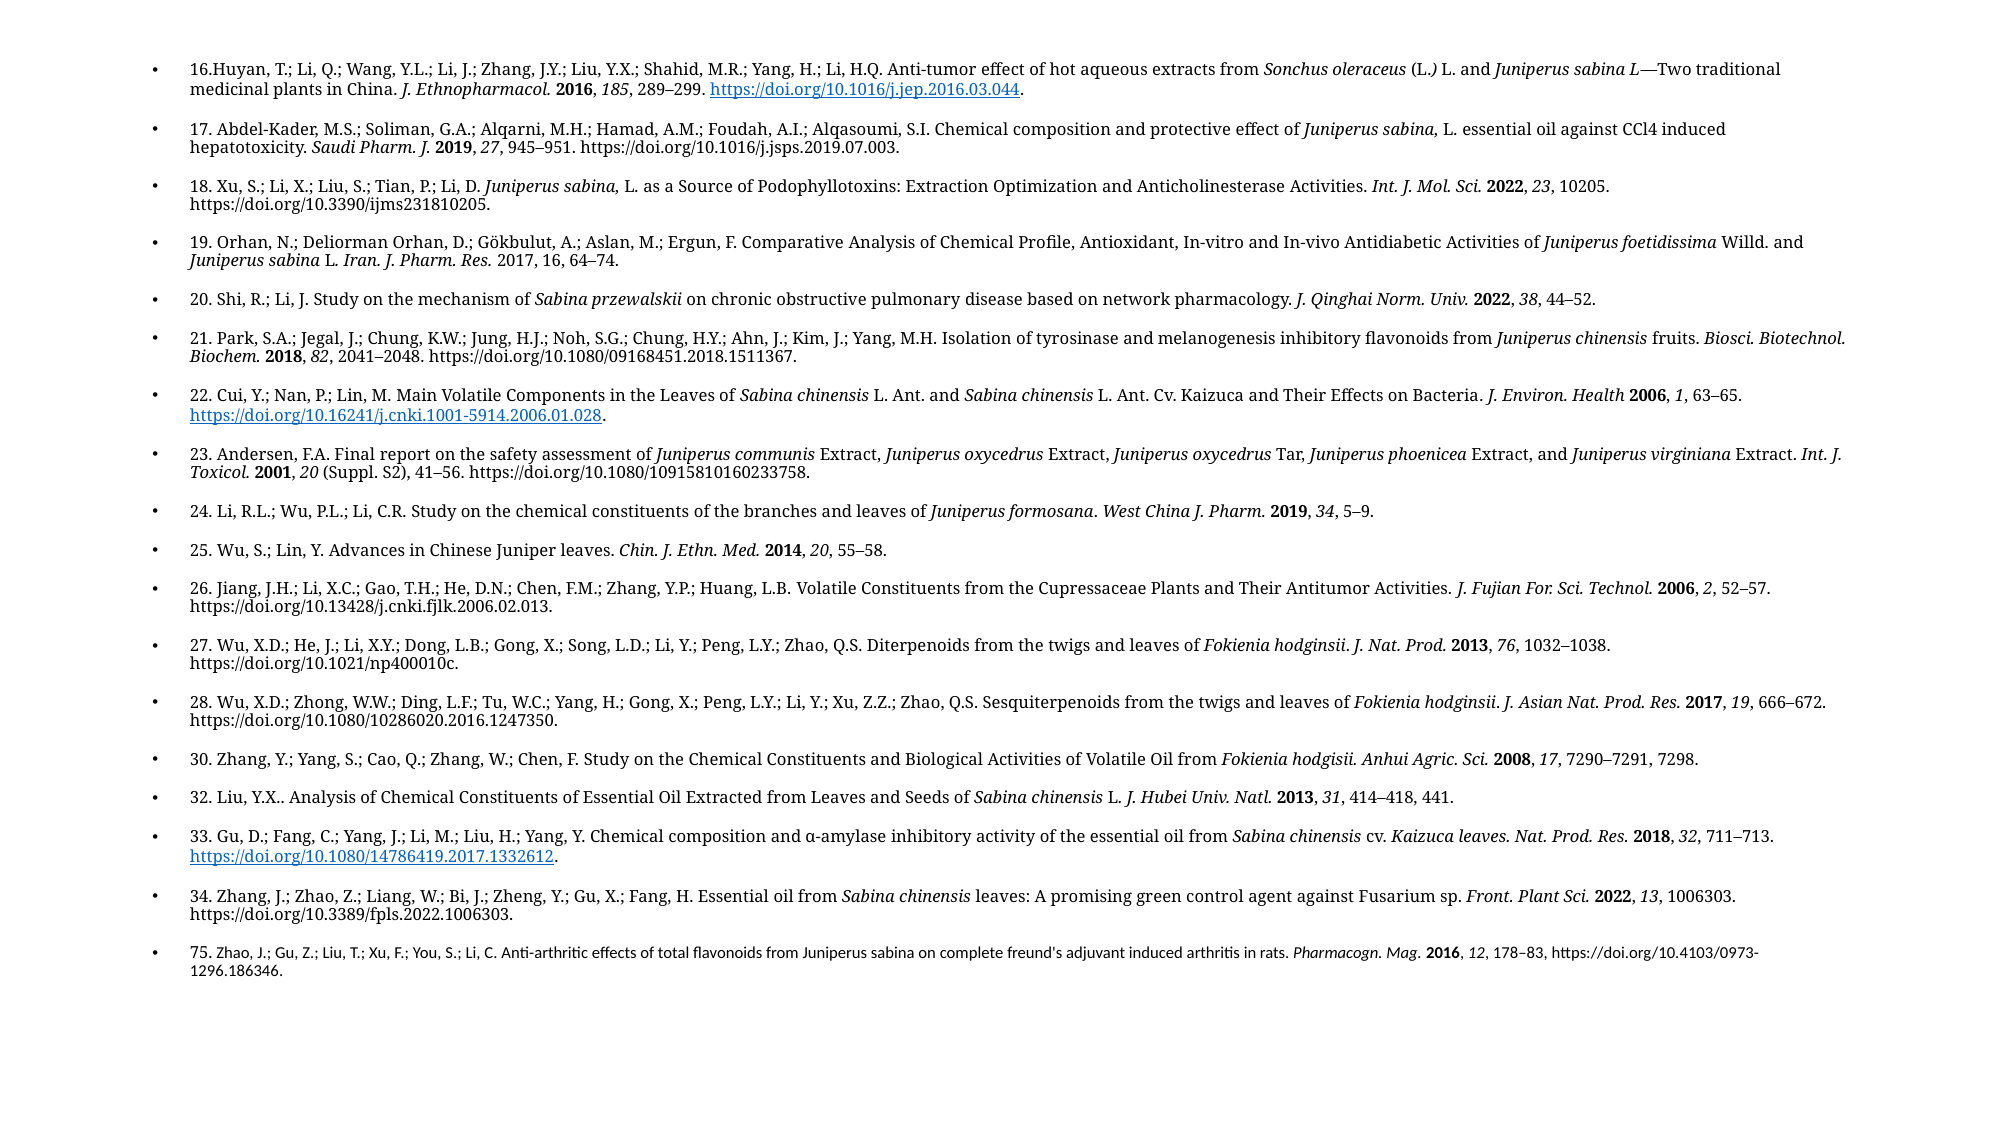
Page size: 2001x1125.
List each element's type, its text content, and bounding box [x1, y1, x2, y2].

list 16.Huyan, T.; Li, Q.; Wang, Y.L.; Li, J.; Zhang, J.Y.; Liu, Y.X.; Shahid, M.R.; Yang, H.; Li, H.Q. Anti-tumor effect of hot aqueous extracts from Sonchus oleraceus (L.) L. and Juniperus sabina L—Two traditional medicinal plants in China. J. Ethnopharmacol. 2016, 185, 289–299. https://doi.org/10.1016/j.jep.2016.03.044. 17. Abdel-Kader, M.S.; Soliman, G.A.; Alqarni, M.H.; Hamad, A.M.; Foudah, A.I.; Alqasoumi, S.I. Chemical composition and protective effect of Juniperus sabina, L. essential oil against CCl4 induced hepatotoxicity. Saudi Pharm. J. 2019, 27, 945–951. https://doi.org/10.1016/j.jsps.2019.07.003. 18. Xu, S.; Li, X.; Liu, S.; Tian, P.; Li, D. Juniperus sabina, L. as a Source of Podophyllotoxins: Extraction Optimization and Anticholinesterase Activities. Int. J. Mol. Sci. 2022, 23, 10205. https://doi.org/10.3390/ijms231810205. 19. Orhan, N.; Deliorman Orhan, D.; Gökbulut, A.; Aslan, M.; Ergun, F. Comparative Analysis of Chemical Profile, Antioxidant, In-vitro and In-vivo Antidiabetic Activities of Juniperus foetidissima Willd. and Juniperus sabina L. Iran. J. Pharm. Res. 2017, 16, 64–74. 20. Shi, R.; Li, J. Study on the mechanism of Sabina przewalskii on chronic obstructive pulmonary disease based on network pharmacology. J. Qinghai Norm. Univ. 2022, 38, 44–52. 21. Park, S.A.; Jegal, J.; Chung, K.W.; Jung, H.J.; Noh, S.G.; Chung, H.Y.; Ahn, J.; Kim, J.; Yang, M.H. Isolation of tyrosinase and melanogenesis inhibitory flavonoids from Juniperus chinensis fruits. Biosci. Biotechnol. Biochem. 2018, 82, 2041–2048. https://doi.org/10.1080/09168451.2018.1511367. 22. Cui, Y.; Nan, P.; Lin, M. Main Volatile Components in the Leaves of Sabina chinensis L. Ant. and Sabina chinensis L. Ant. Cv. Kaizuca and Their Effects on Bacteria. J. Environ. Health 2006, 1, 63–65. https://doi.org/10.16241/j.cnki.1001-5914.2006.01.028. 23. Andersen, F.A. Final report on the safety assessment of Juniperus communis Extract, Juniperus oxycedrus Extract, Juniperus oxycedrus Tar, Juniperus phoenicea Extract, and Juniperus virginiana Extract. Int. J. Toxicol. 2001, 20 (Suppl. S2), 41–56. https://doi.org/10.1080/10915810160233758. 24. Li, R.L.; Wu, P.L.; Li, C.R. Study on the chemical constituents of the branches and leaves of Juniperus formosana. West China J. Pharm. 2019, 34, 5–9. 25. Wu, S.; Lin, Y. Advances in Chinese Juniper leaves. Chin. J. Ethn. Med. 2014, 20, 55–58. 26. Jiang, J.H.; Li, X.C.; Gao, T.H.; He, D.N.; Chen, F.M.; Zhang, Y.P.; Huang, L.B. Volatile Constituents from the Cupressaceae Plants and Their Antitumor Activities. J. Fujian For. Sci. Technol. 2006, 2, 52–57. https://doi.org/10.13428/j.cnki.fjlk.2006.02.013. 27. Wu, X.D.; He, J.; Li, X.Y.; Dong, L.B.; Gong, X.; Song, L.D.; Li, Y.; Peng, L.Y.; Zhao, Q.S. Diterpenoids from the twigs and leaves of Fokienia hodginsii. J. Nat. Prod. 2013, 76, 1032–1038. https://doi.org/10.1021/np400010c. 28. Wu, X.D.; Zhong, W.W.; Ding, L.F.; Tu, W.C.; Yang, H.; Gong, X.; Peng, L.Y.; Li, Y.; Xu, Z.Z.; Zhao, Q.S. Sesquiterpenoids from the twigs and leaves of Fokienia hodginsii. J. Asian Nat. Prod. Res. 2017, 19, 666–672. https://doi.org/10.1080/10286020.2016.1247350. 30. Zhang, Y.; Yang, S.; Cao, Q.; Zhang, W.; Chen, F. Study on the Chemical Constituents and Biological Activities of Volatile Oil from Fokienia hodgisii. Anhui Agric. Sci. 2008, 17, 7290–7291, 7298. 32. Liu, Y.X.. Analysis of Chemical Constituents of Essential Oil Extracted from Leaves and Seeds of Sabina chinensis L. J. Hubei Univ. Natl. 2013, 31, 414–418, 441. 33. Gu, D.; Fang, C.; Yang, J.; Li, M.; Liu, H.; Yang, Y. Chemical composition and α-amylase inhibitory activity of the essential oil from Sabina chinensis cv. Kaizuca leaves. Nat. Prod. Res. 2018, 32, 711–713. https://doi.org/10.1080/14786419.2017.1332612. 34. Zhang, J.; Zhao, Z.; Liang, W.; Bi, J.; Zheng, Y.; Gu, X.; Fang, H. Essential oil from Sabina chinensis leaves: A promising green control agent against Fusarium sp. Front. Plant Sci. 2022, 13, 1006303. https://doi.org/10.3389/fpls.2022.1006303. 75. Zhao, J.; Gu, Z.; Liu, T.; Xu, F.; You, S.; Li, C. Anti-arthritic effects of total flavonoids from Juniperus sabina on complete freund's adjuvant induced arthritis in rats. Pharmacogn. Mag. 2016, 12, 178–83, https://doi.org/10.4103/0973-1296.186346. [137, 53, 1863, 1014]
